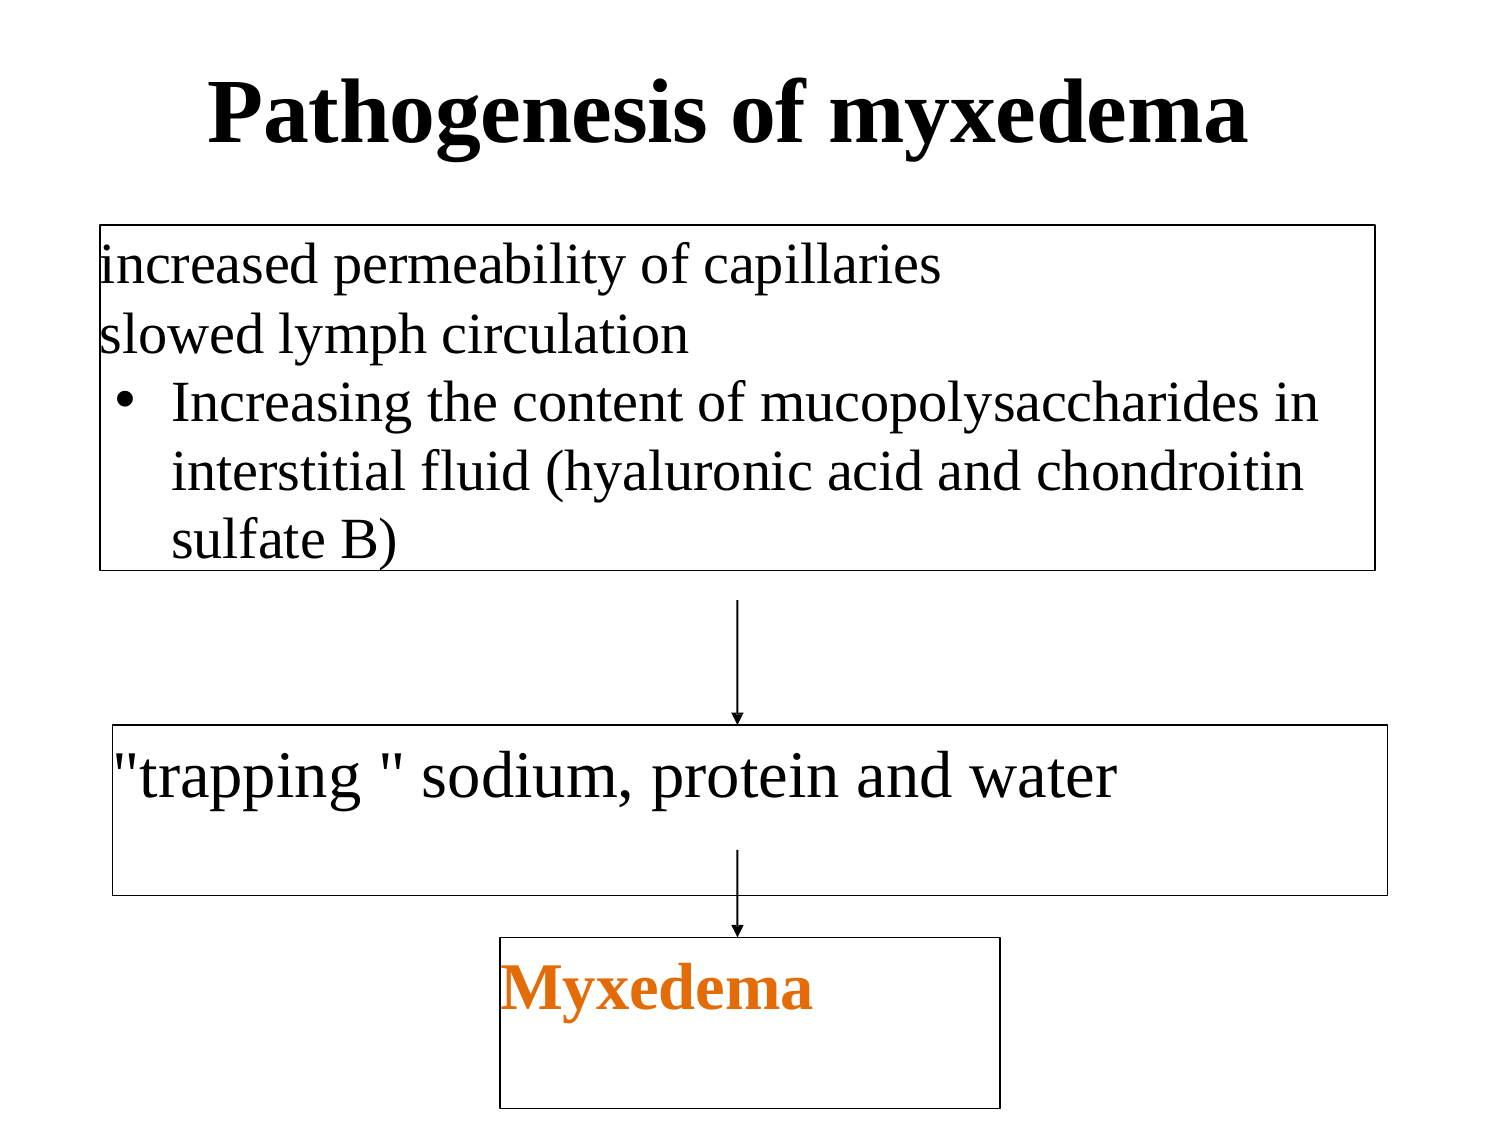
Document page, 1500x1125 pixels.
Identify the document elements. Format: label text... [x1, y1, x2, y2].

text_box [731, 849, 744, 938]
text_box [731, 600, 744, 726]
text_box increased permeability of capillaries slowed lymph circulation Increasing the content of mucopolysaccharides in interstitial fluid (hyaluronic acid and chondroitin sulfate B) [99, 224, 1375, 571]
text_box "trapping " sodium, protein and water [112, 724, 1388, 896]
text_box Myxedema [500, 937, 1000, 1109]
title Pathogenesis of myxedema [207, 48, 1293, 224]
